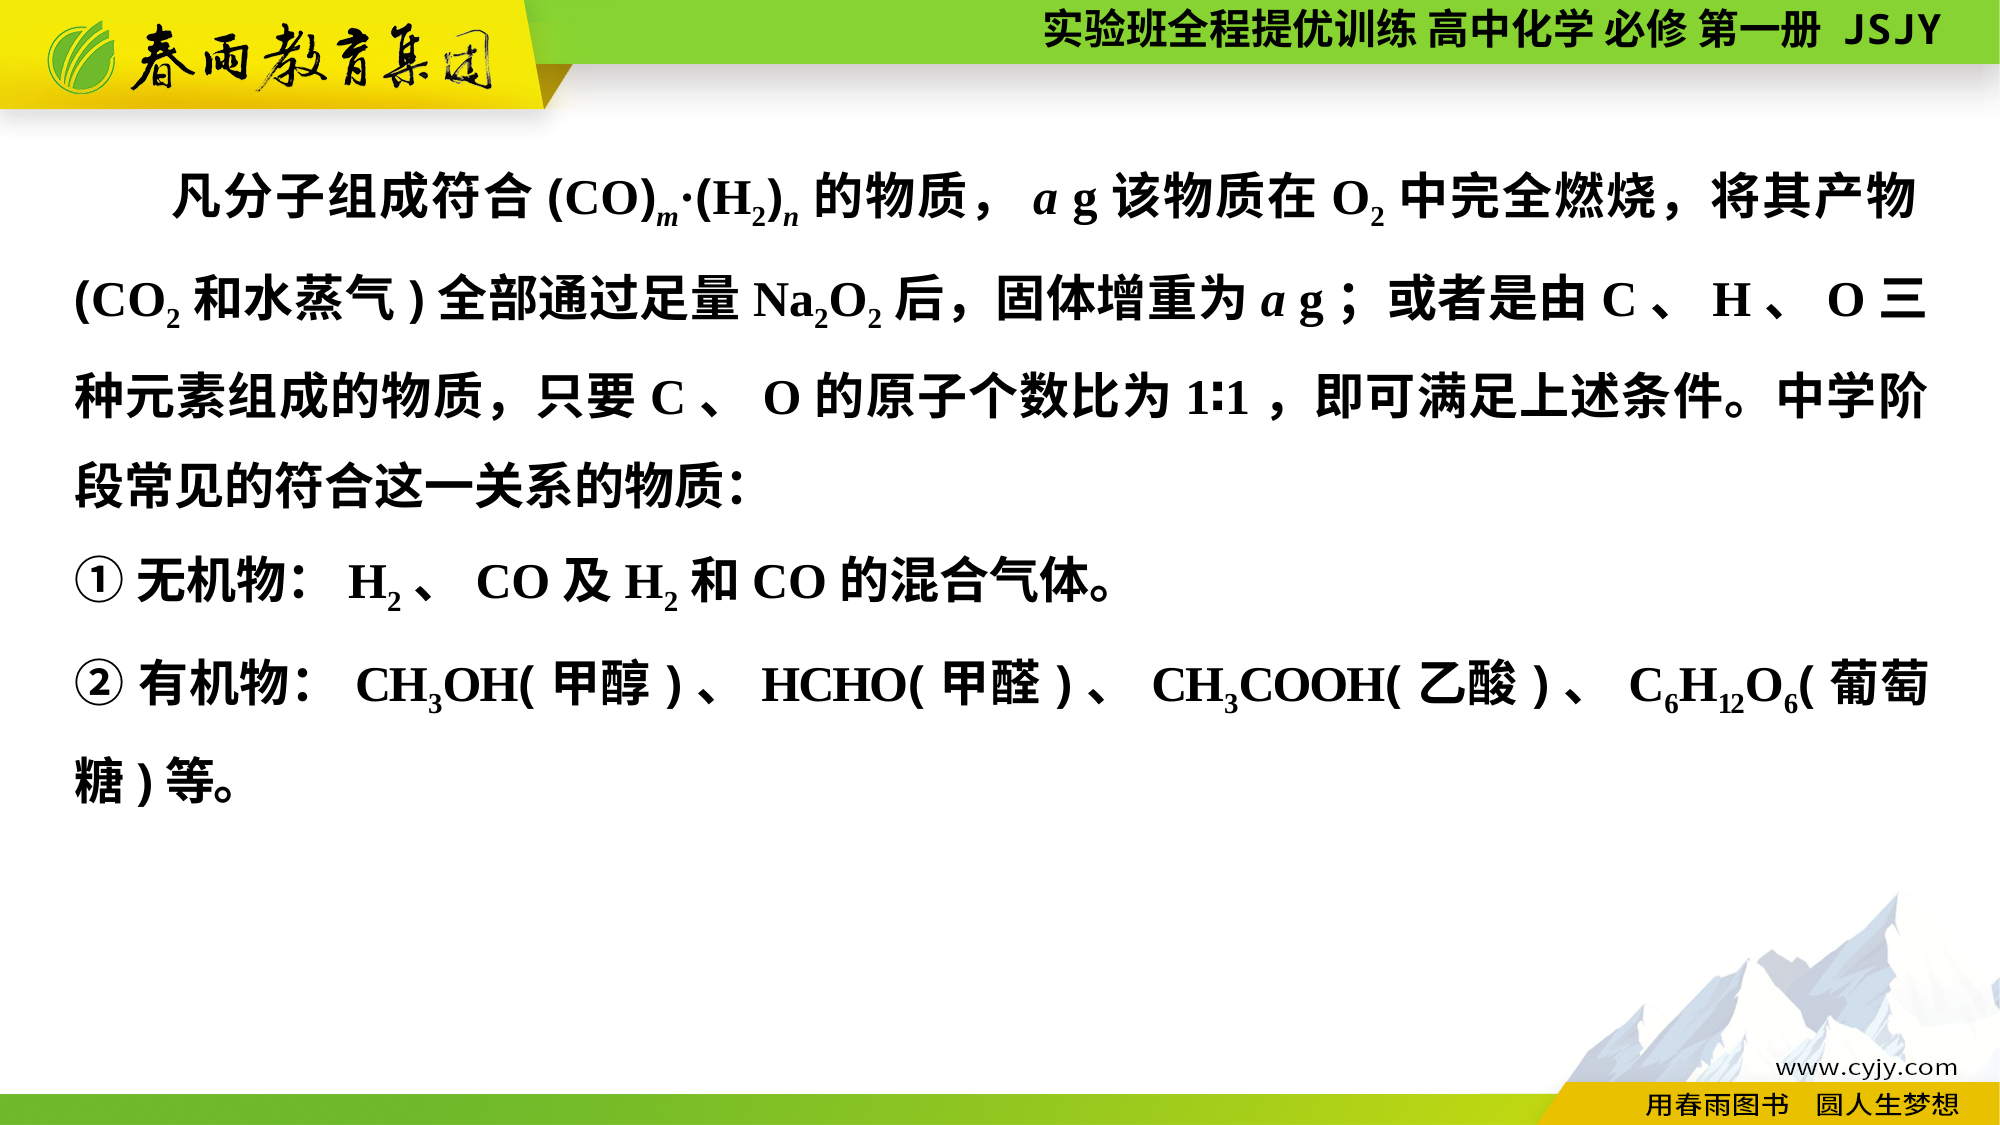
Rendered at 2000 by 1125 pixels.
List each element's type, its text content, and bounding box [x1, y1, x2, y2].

picture [0, 0, 2000, 1125]
list 凡分子组成符合(CO)m·(H2)n的物质，a g该物质在O2中完全燃烧，将其产物(CO2和水蒸气)全部通过足量Na2O2后，固体增重为a g；或者是由C、H、O三种元素组成的物质，只要C、O的原子个数比为1∶1，即可满足上述条件。中学阶段常见的符合这一关系的物质： ①无机物：H2、CO及H2和CO的混合气体。 ②有机物：CH3OH(甲醇)、HCHO(甲醛)、CH3COOH(乙酸)、C6H12O6(葡萄糖)等。 [59, 122, 1944, 683]
